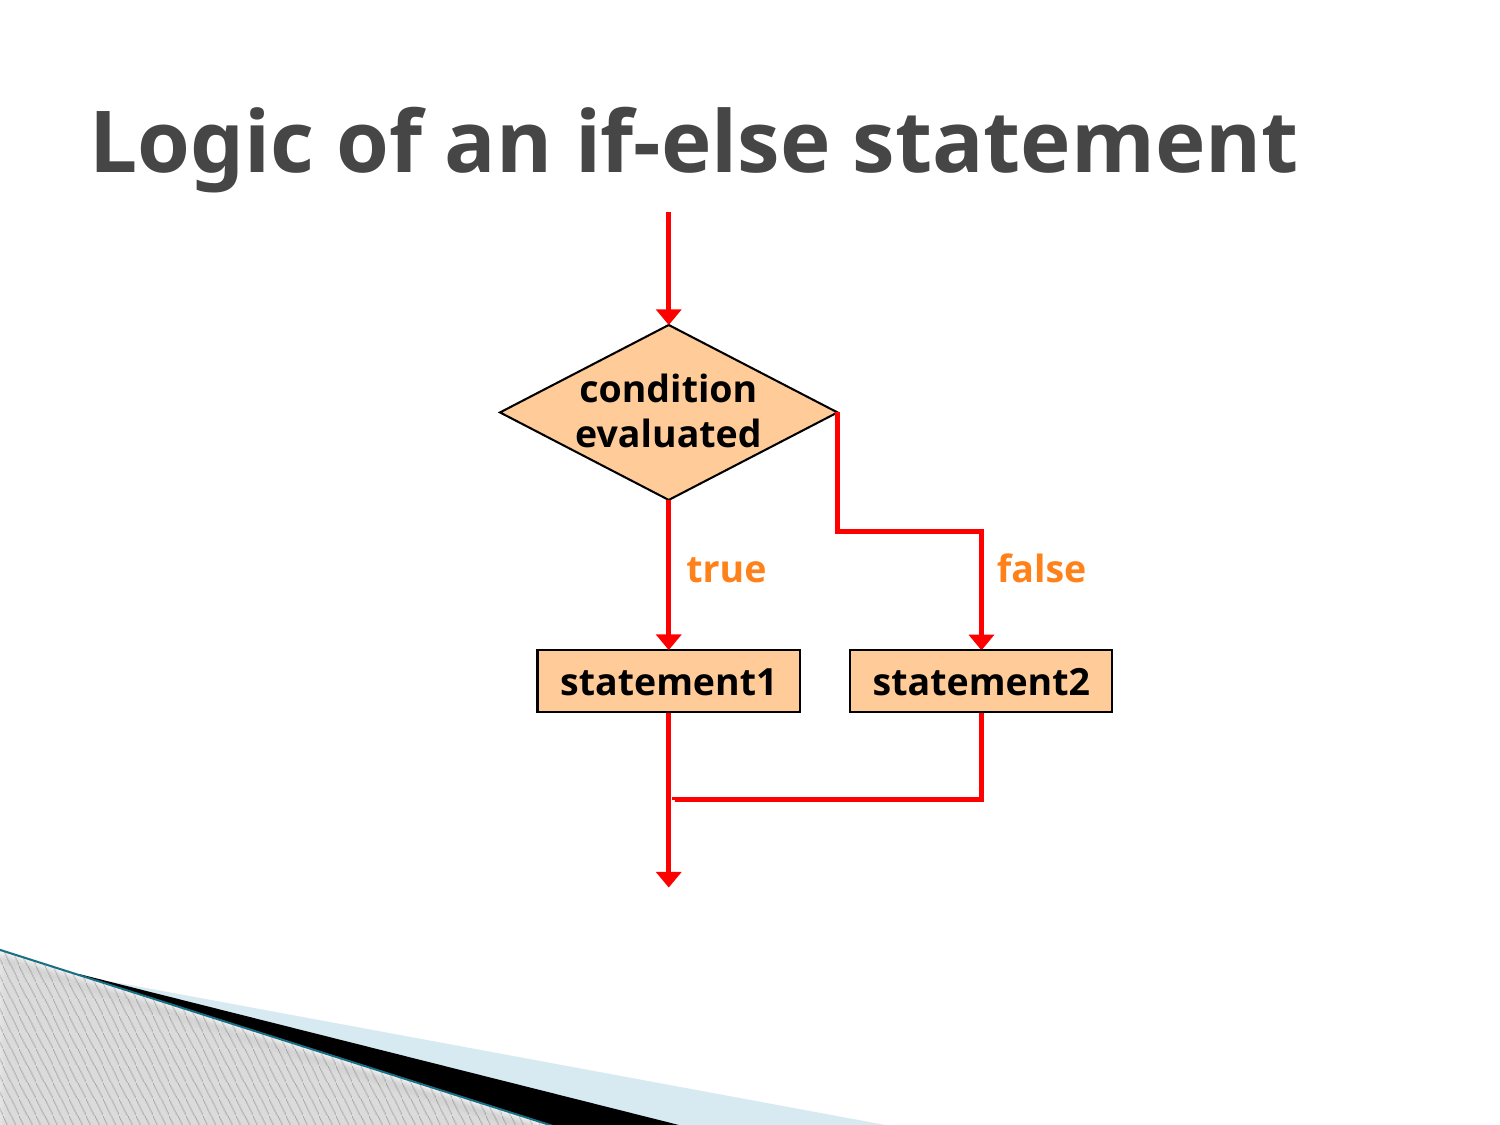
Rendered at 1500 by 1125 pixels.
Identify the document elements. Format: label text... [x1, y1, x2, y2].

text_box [783, 601, 874, 909]
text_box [837, 412, 1113, 713]
title Logic of an if-else statement [75, 45, 1425, 233]
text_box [499, 212, 838, 501]
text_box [537, 499, 801, 713]
